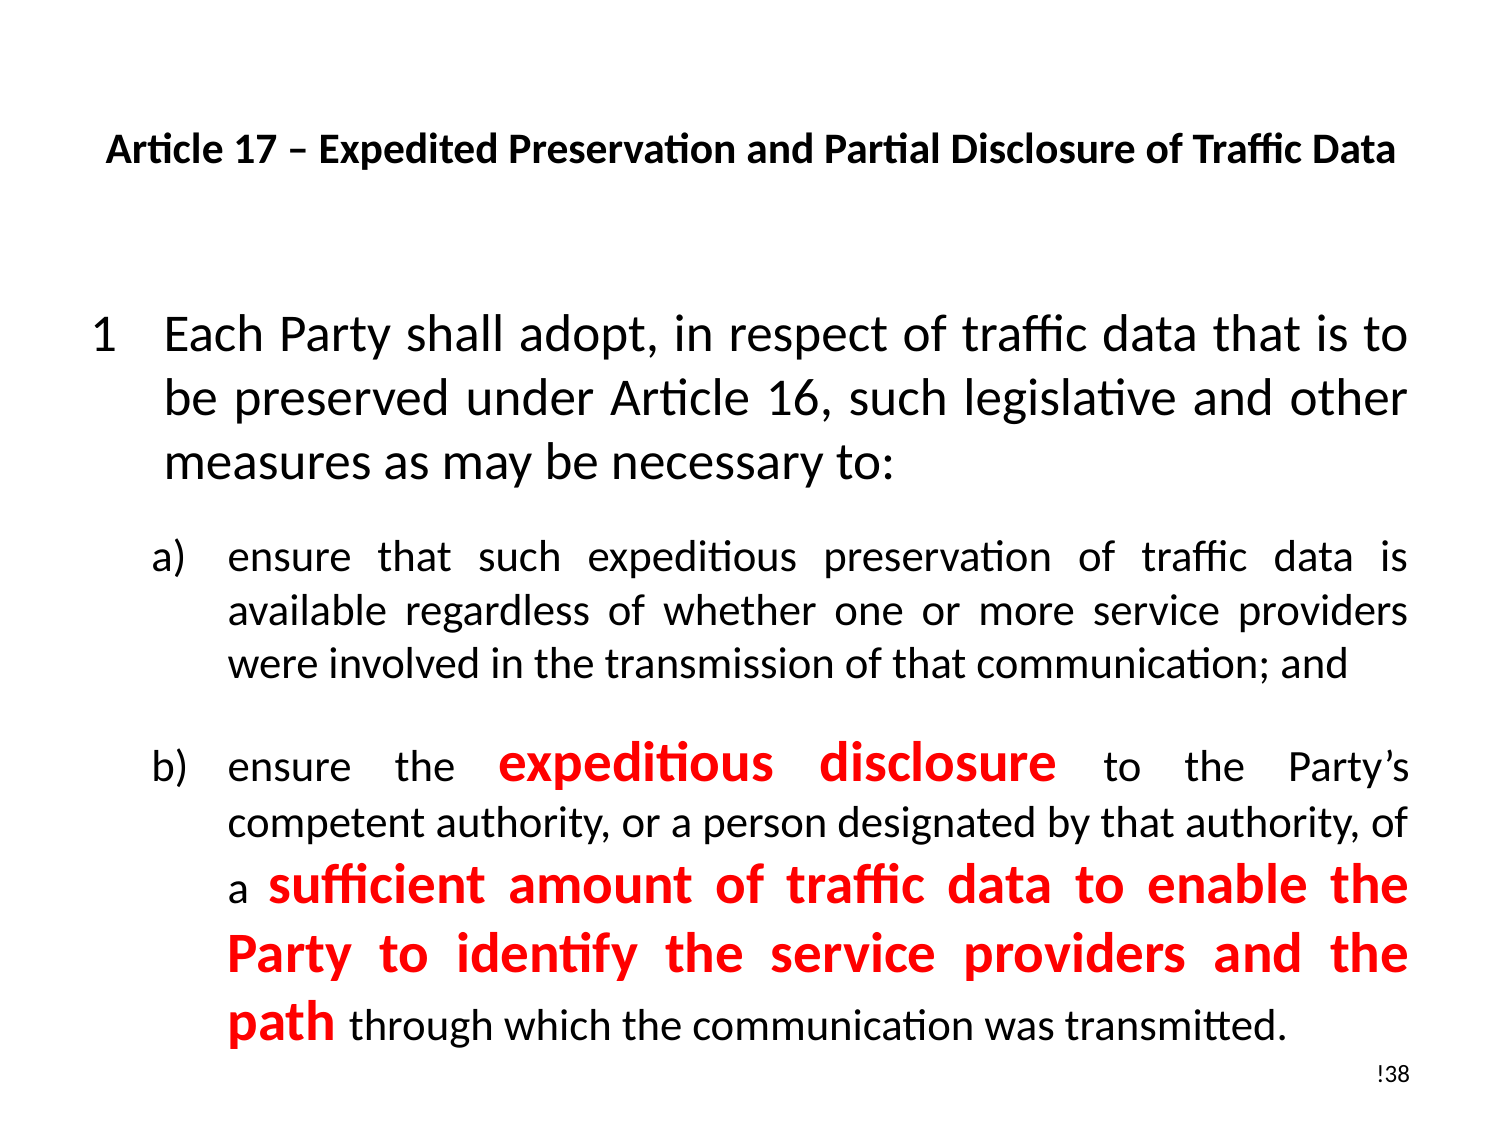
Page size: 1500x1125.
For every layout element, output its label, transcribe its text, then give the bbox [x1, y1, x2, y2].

title Article 17 – Expedited Preservation and Partial Disclosure of Traffic Data [76, 51, 1428, 240]
list Each Party shall adopt, in respect of traffic data that is to be preserved under Article 16, such legislative and other measures as may be necessary to: ensure that such expeditious preservation of traffic data is available regardless of whether one or more service providers were involved in the transmission of that communication; and ensure the expeditious disclosure to the Party’s competent authority, or a person designated by that authority, of a sufficient amount of traffic data to enable the Party to identify the service providers and the path through which the communication was transmitted. [74, 290, 1426, 1072]
slide_number !38 [1074, 1042, 1425, 1103]
